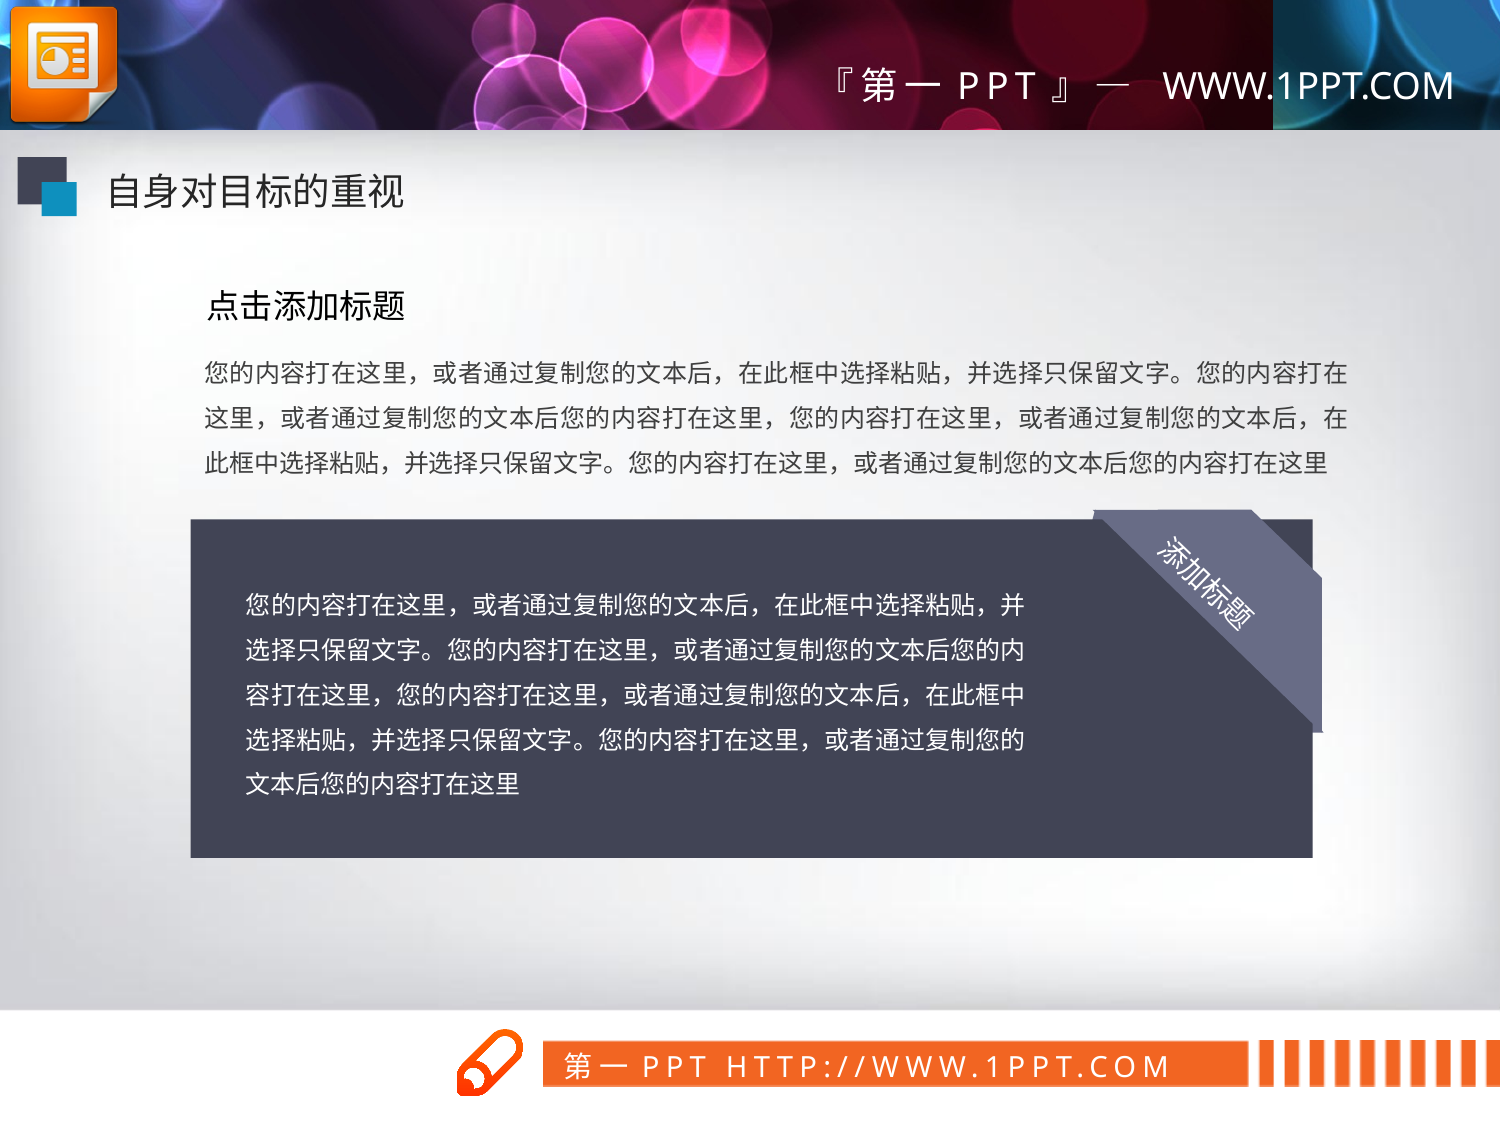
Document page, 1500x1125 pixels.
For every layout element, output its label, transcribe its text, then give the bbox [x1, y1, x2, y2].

picture [0, 0, 1500, 1012]
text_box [189, 278, 1365, 533]
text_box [17, 156, 77, 217]
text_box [1092, 509, 1323, 733]
picture [543, 1040, 1500, 1087]
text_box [190, 509, 1324, 858]
text_box 自身对目标的重视 [90, 160, 420, 221]
